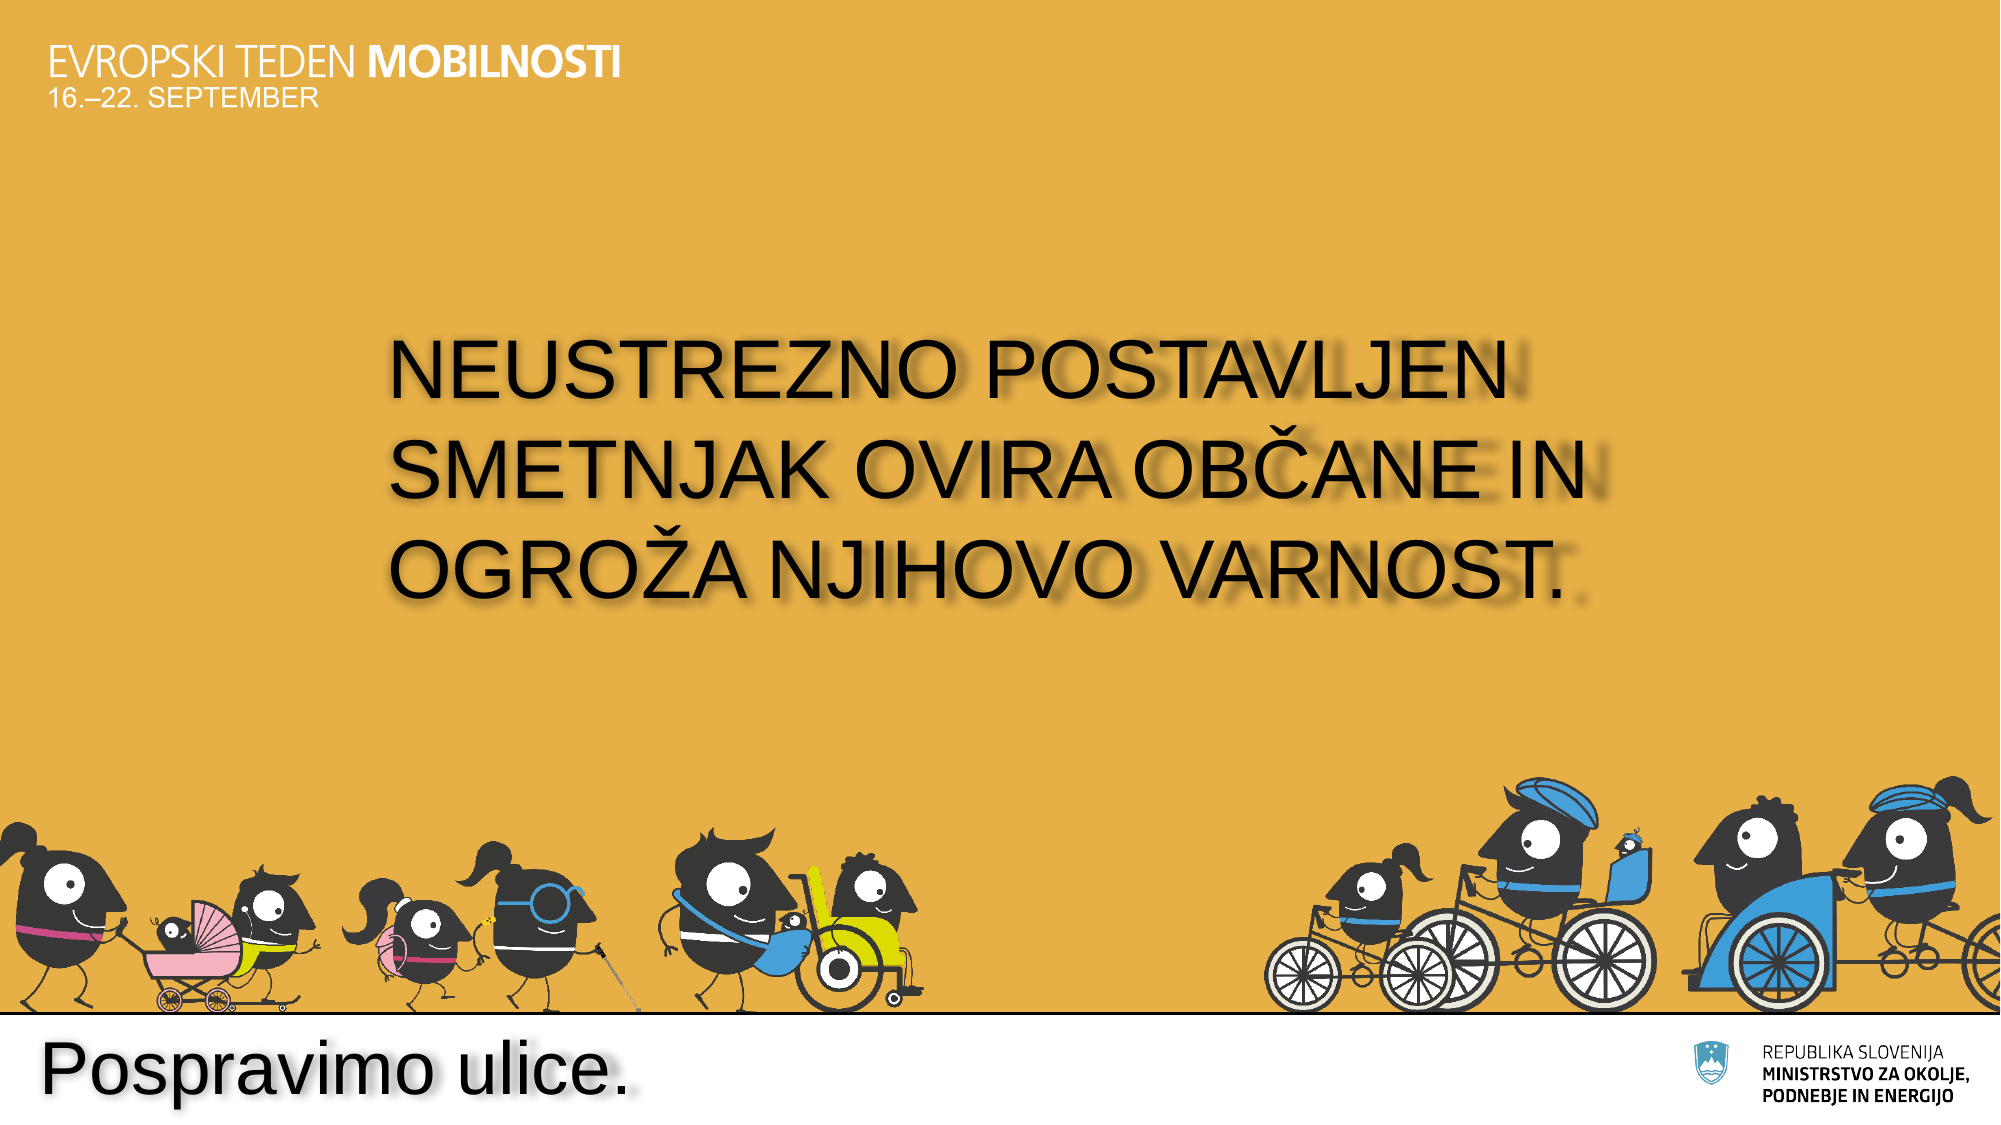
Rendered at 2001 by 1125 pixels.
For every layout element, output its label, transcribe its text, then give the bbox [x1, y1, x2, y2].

picture [36, 29, 636, 125]
text_box Pospravimo ulice. [0, 1025, 674, 1117]
picture [658, 827, 925, 1013]
picture [1693, 1040, 1969, 1106]
picture [1681, 776, 2001, 1014]
text_box NEUSTREZNO POSTAVLJEN smetnjak ovira občane in ogroža njihovo varnost. [372, 307, 1628, 623]
picture [1264, 777, 1657, 1013]
picture [0, 821, 321, 1013]
text_box [0, 0, 2000, 1012]
picture [342, 841, 641, 1013]
